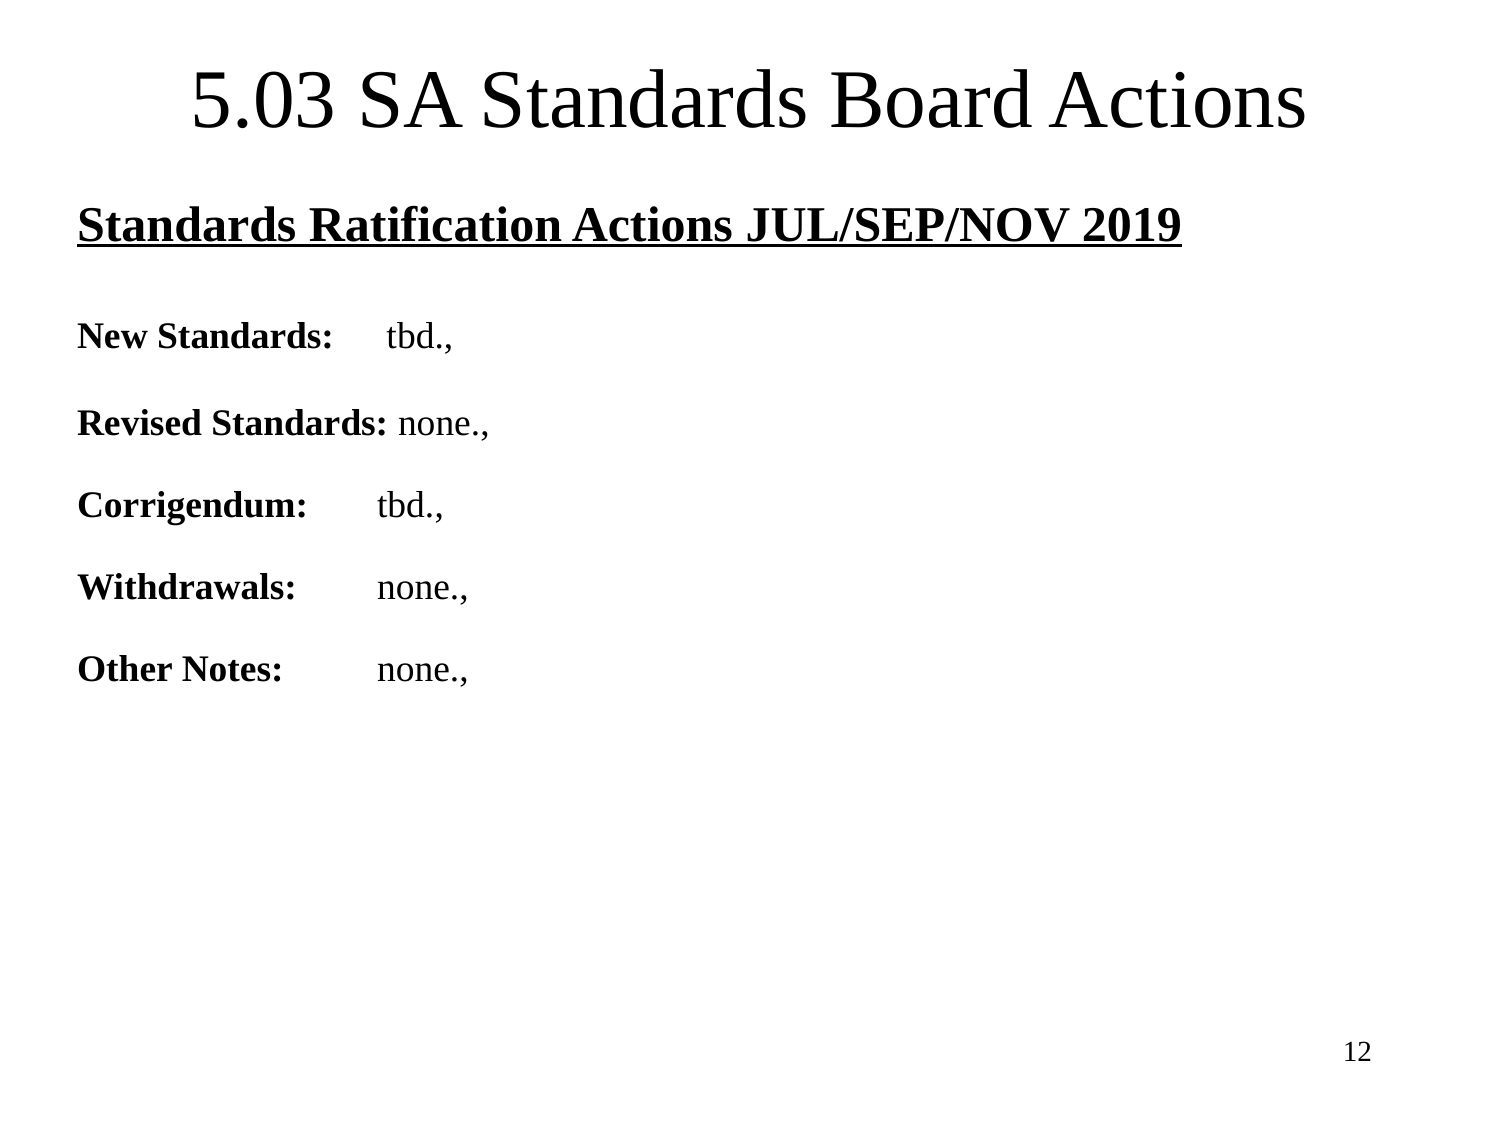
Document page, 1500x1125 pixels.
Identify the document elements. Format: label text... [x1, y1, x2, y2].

text_box Standards Ratification Actions JUL/SEP/NOV 2019 New Standards: tbd., Revised Standards: none., Corrigendum: tbd., Withdrawals: none., Other Notes: none., [62, 188, 1475, 737]
slide_number 12 [1074, 1024, 1388, 1101]
title 5.03 SA Standards Board Actions [0, 0, 1500, 188]
